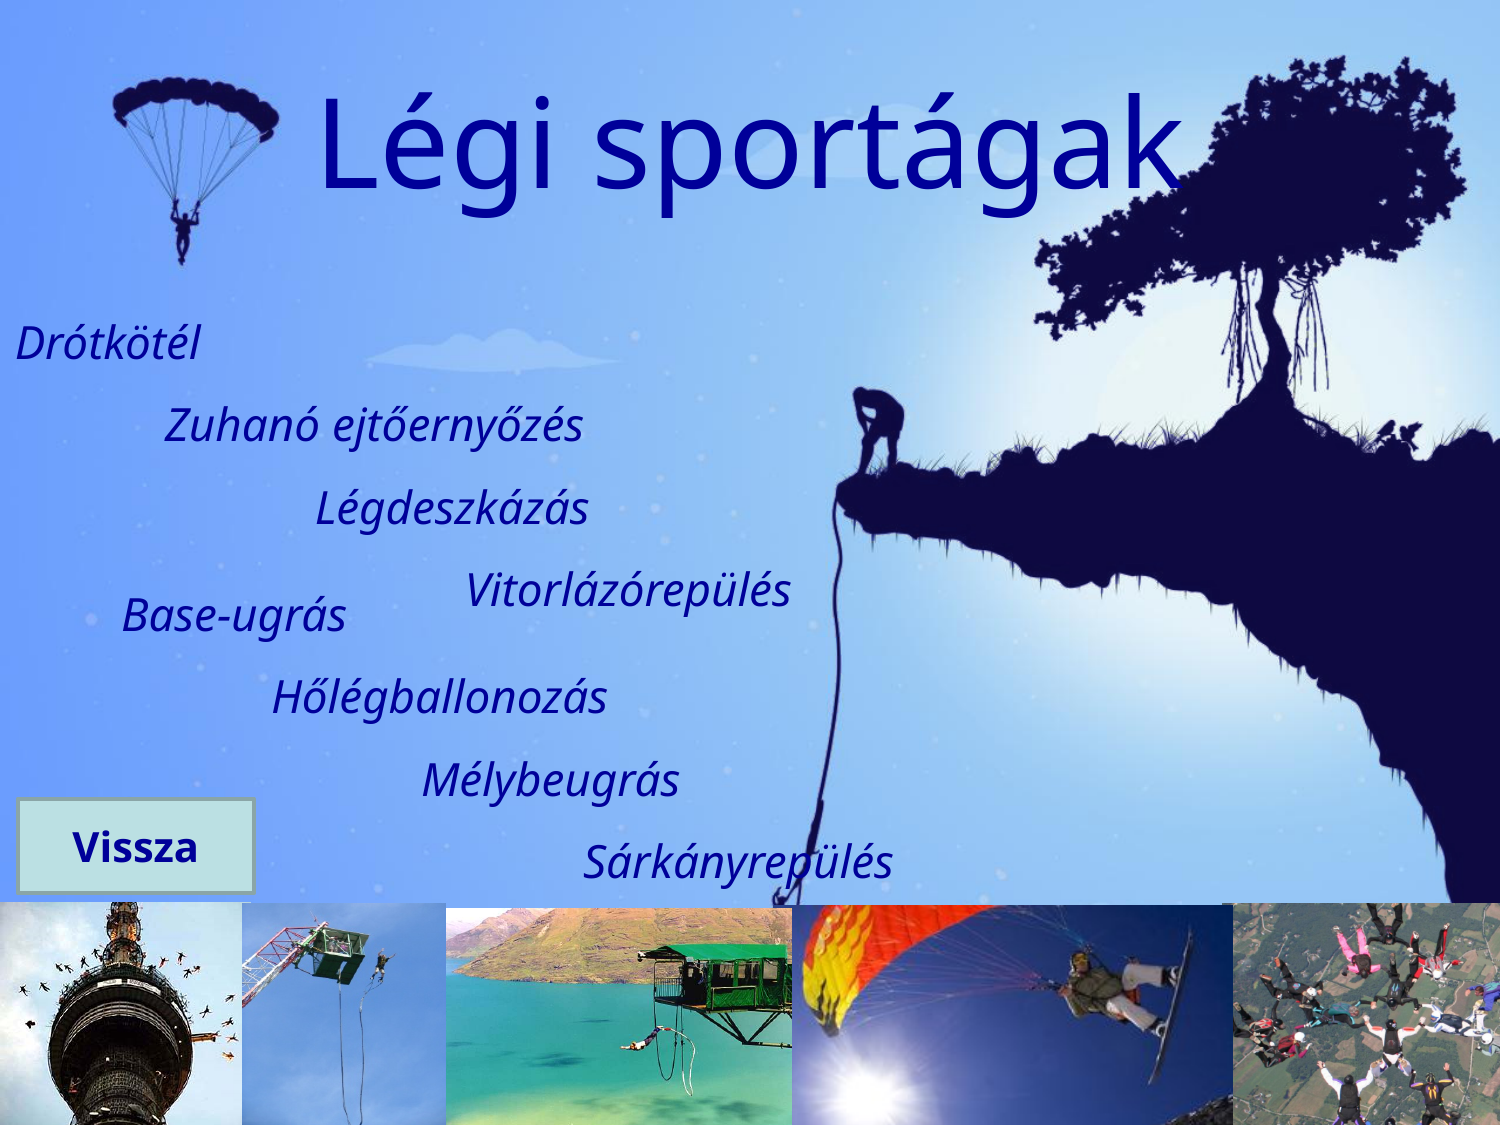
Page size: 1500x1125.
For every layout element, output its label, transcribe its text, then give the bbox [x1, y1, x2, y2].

picture [0, 0, 1500, 1125]
title Légi sportágak [74, 44, 1426, 233]
text_box Base-ugrás Hőlégballonozás Mélybeugrás Sárkányrepülés [106, 550, 963, 896]
text_box Vissza [16, 797, 256, 895]
text_box Drótkötél Zuhanó ejtőernyőzés Légdeszkázás Vitorlázórepülés [0, 278, 857, 624]
